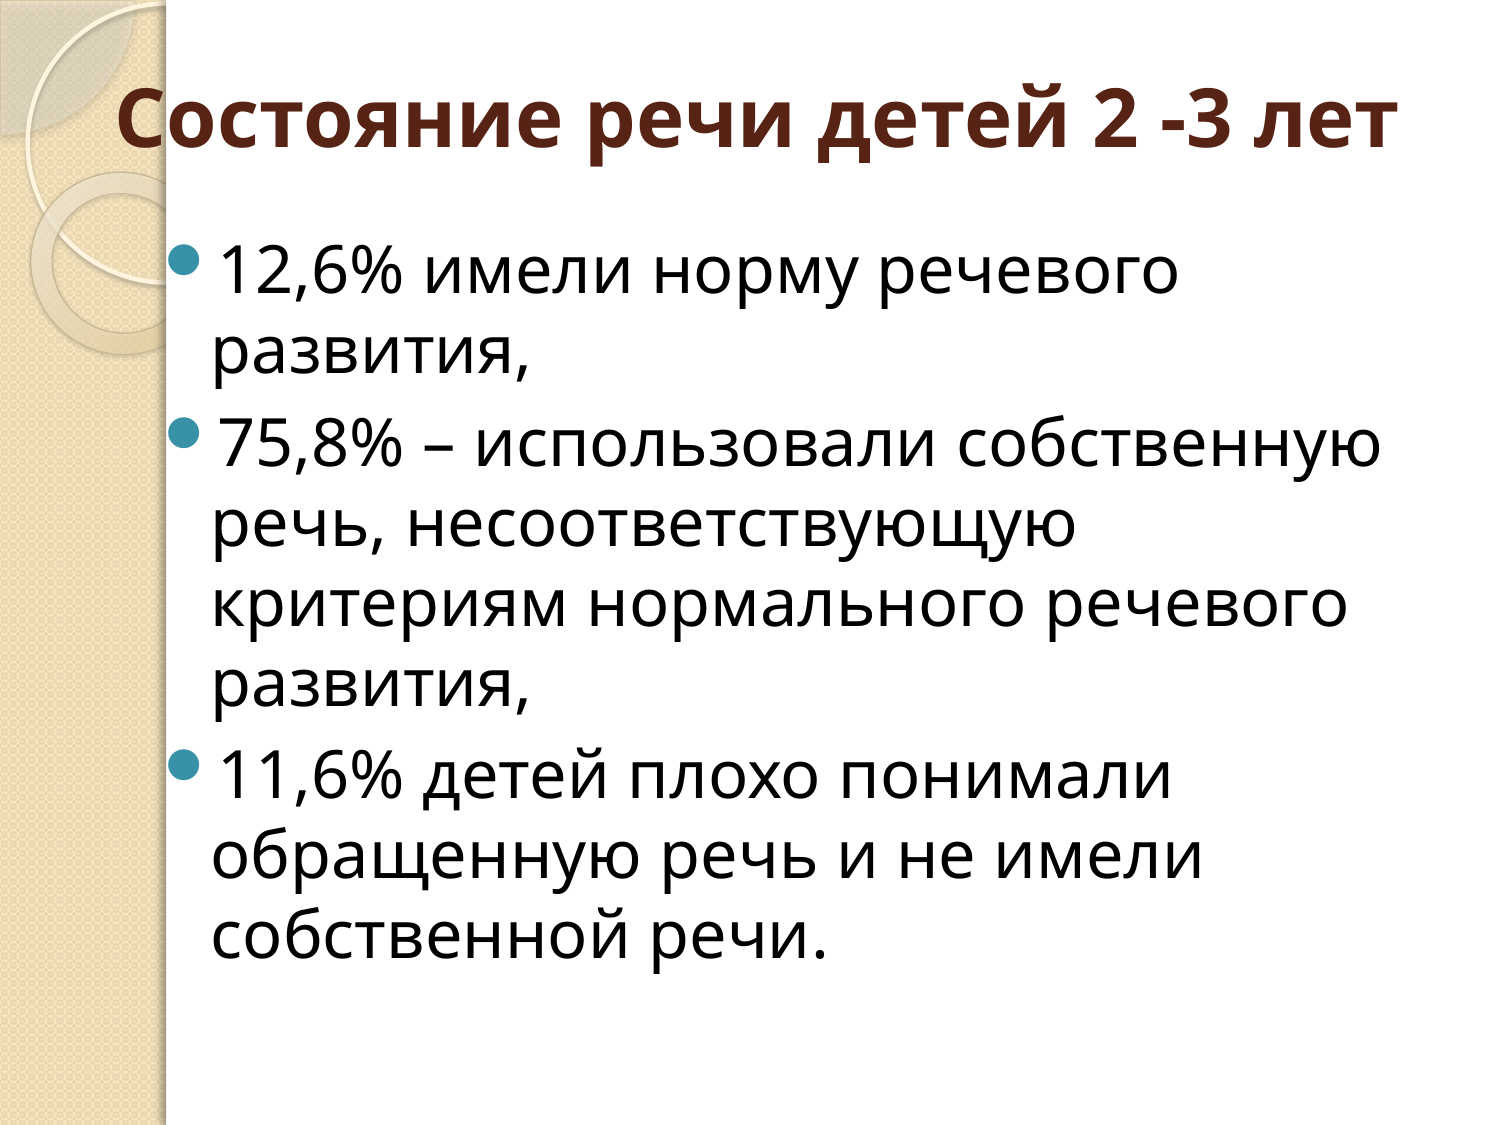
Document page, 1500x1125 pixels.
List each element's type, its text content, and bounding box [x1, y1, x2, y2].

list 12,6% имели норму речевого развития, 75,8% – использовали собственную речь, несоответствующую критериям нормального речевого развития, 11,6% детей плохо понимали обращенную речь и не имели собственной речи. [135, 219, 1425, 1005]
title Состояние речи детей 2 -3 лет [100, 45, 1425, 185]
